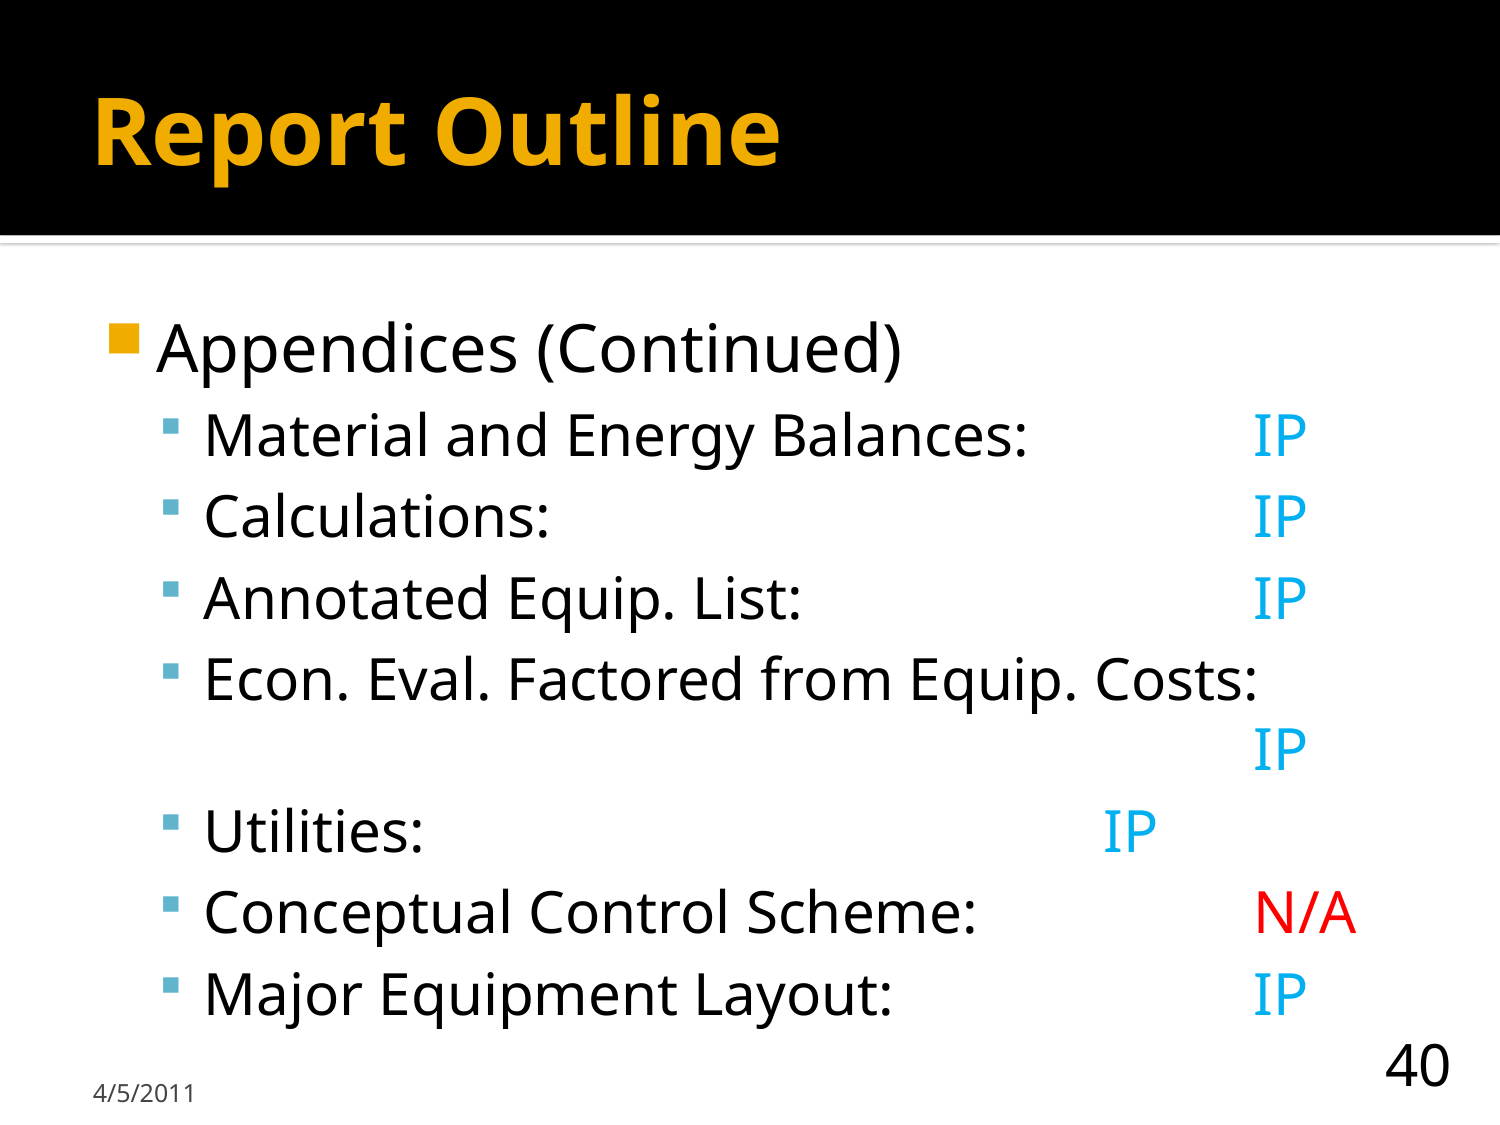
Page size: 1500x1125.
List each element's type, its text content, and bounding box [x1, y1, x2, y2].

slide_number 40 [1345, 1062, 1467, 1108]
list Appendices (Continued) Material and Energy Balances: IP Calculations: IP Annotated Equip. List: IP Econ. Eval. Factored from Equip. Costs: IP Utilities: IP Conceptual Control Scheme: N/A Major Equipment Layout: IP [75, 291, 1425, 1050]
title Report Outline [75, 25, 1425, 231]
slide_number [75, 1062, 425, 1108]
